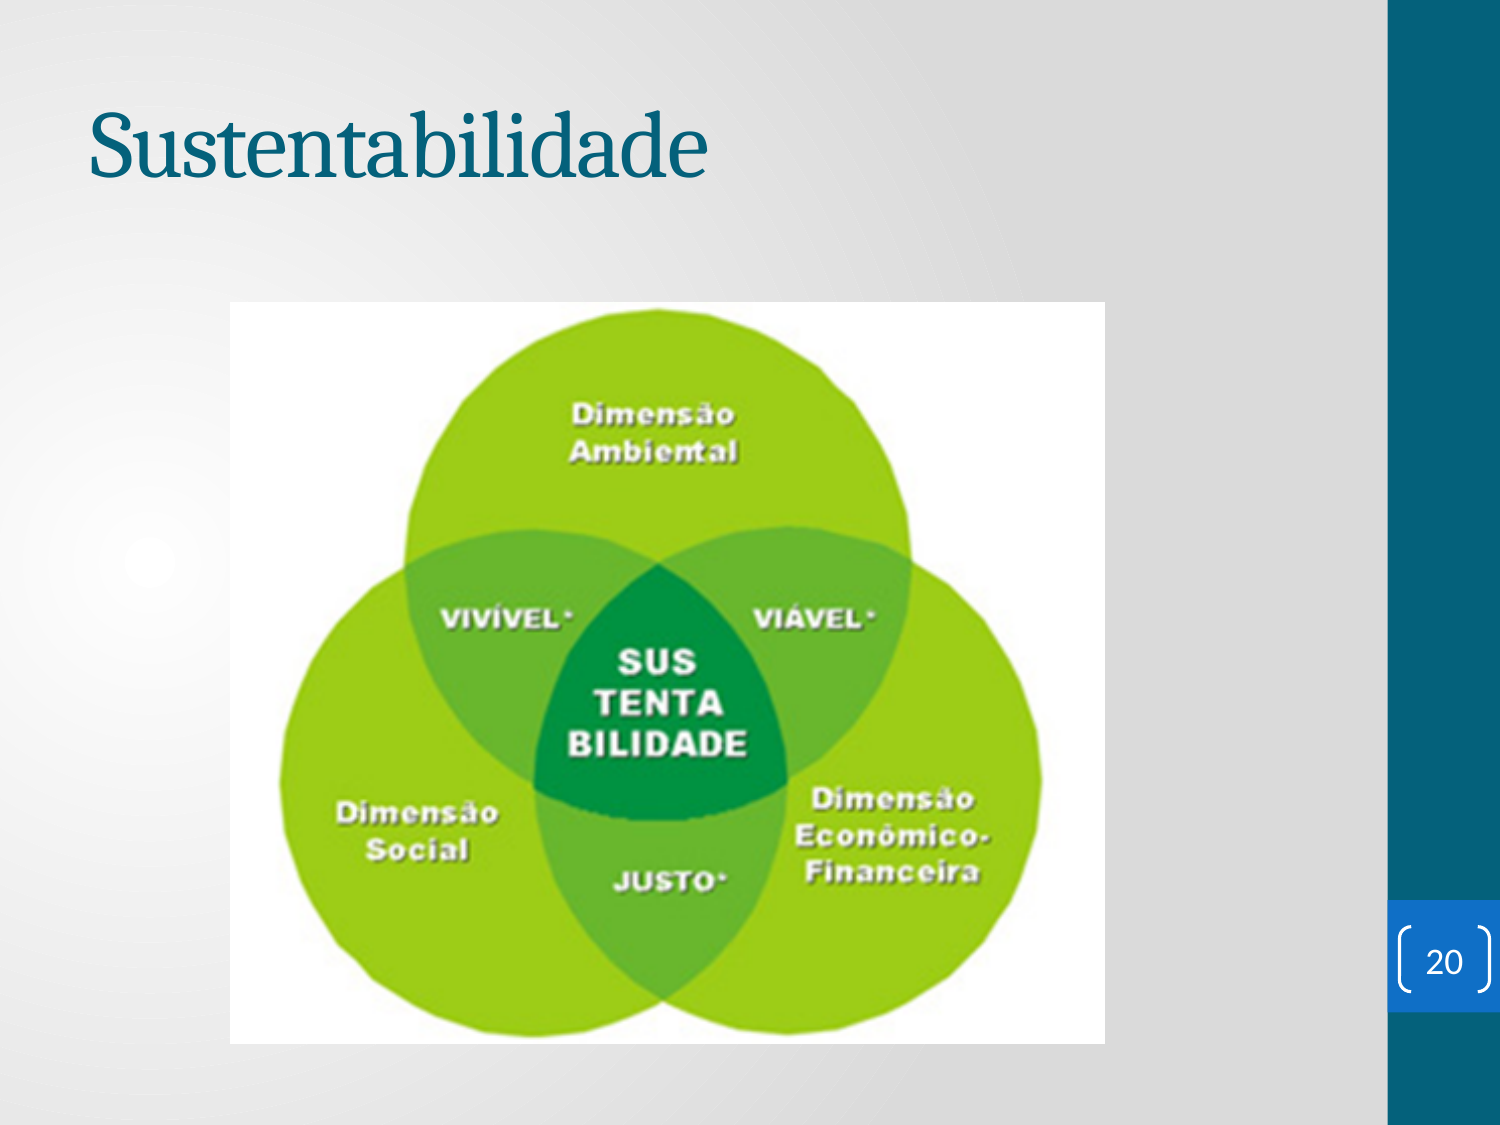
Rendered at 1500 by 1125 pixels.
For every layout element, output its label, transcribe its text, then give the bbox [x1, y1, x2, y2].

slide_number 20 [1397, 925, 1492, 994]
title Sustentabilidade [75, 45, 1325, 233]
picture [229, 301, 1105, 1045]
